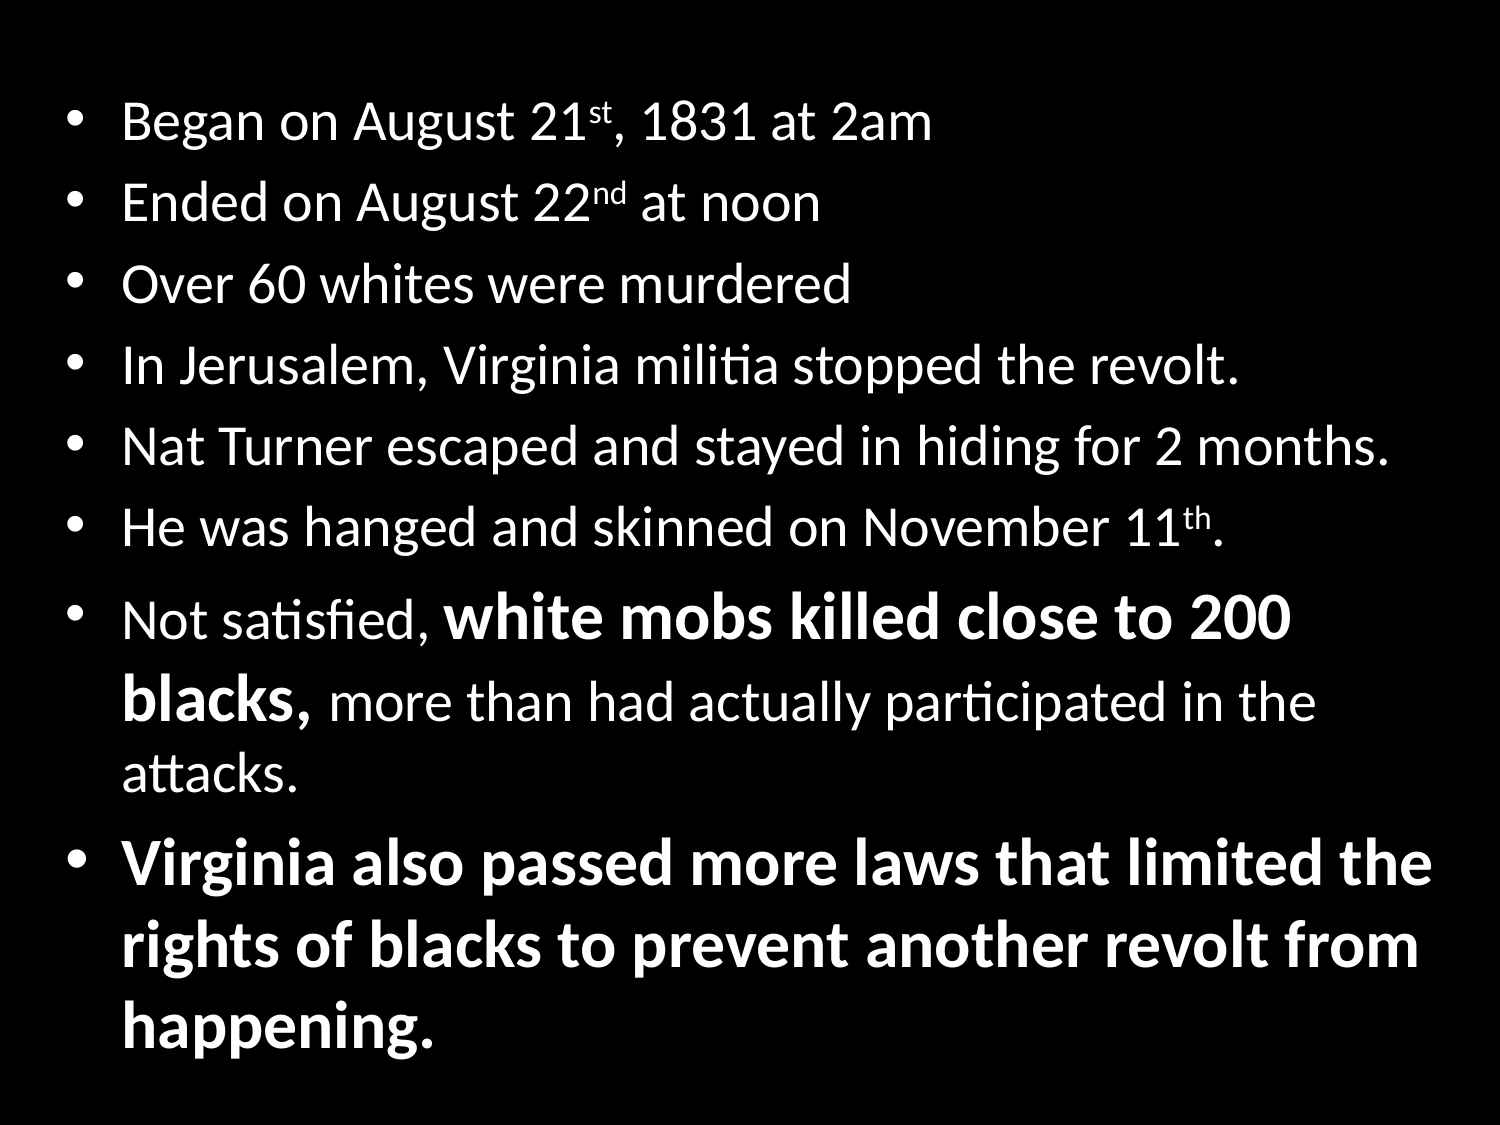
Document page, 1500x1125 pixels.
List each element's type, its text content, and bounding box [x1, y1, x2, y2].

list Began on August 21st, 1831 at 2am Ended on August 22nd at noon Over 60 whites were murdered In Jerusalem, Virginia militia stopped the revolt. Nat Turner escaped and stayed in hiding for 2 months. He was hanged and skinned on November 11th. Not satisfied, white mobs killed close to 200 blacks, more than had actually participated in the attacks. Virginia also passed more laws that limited the rights of blacks to prevent another revolt from happening. [50, 75, 1450, 1088]
